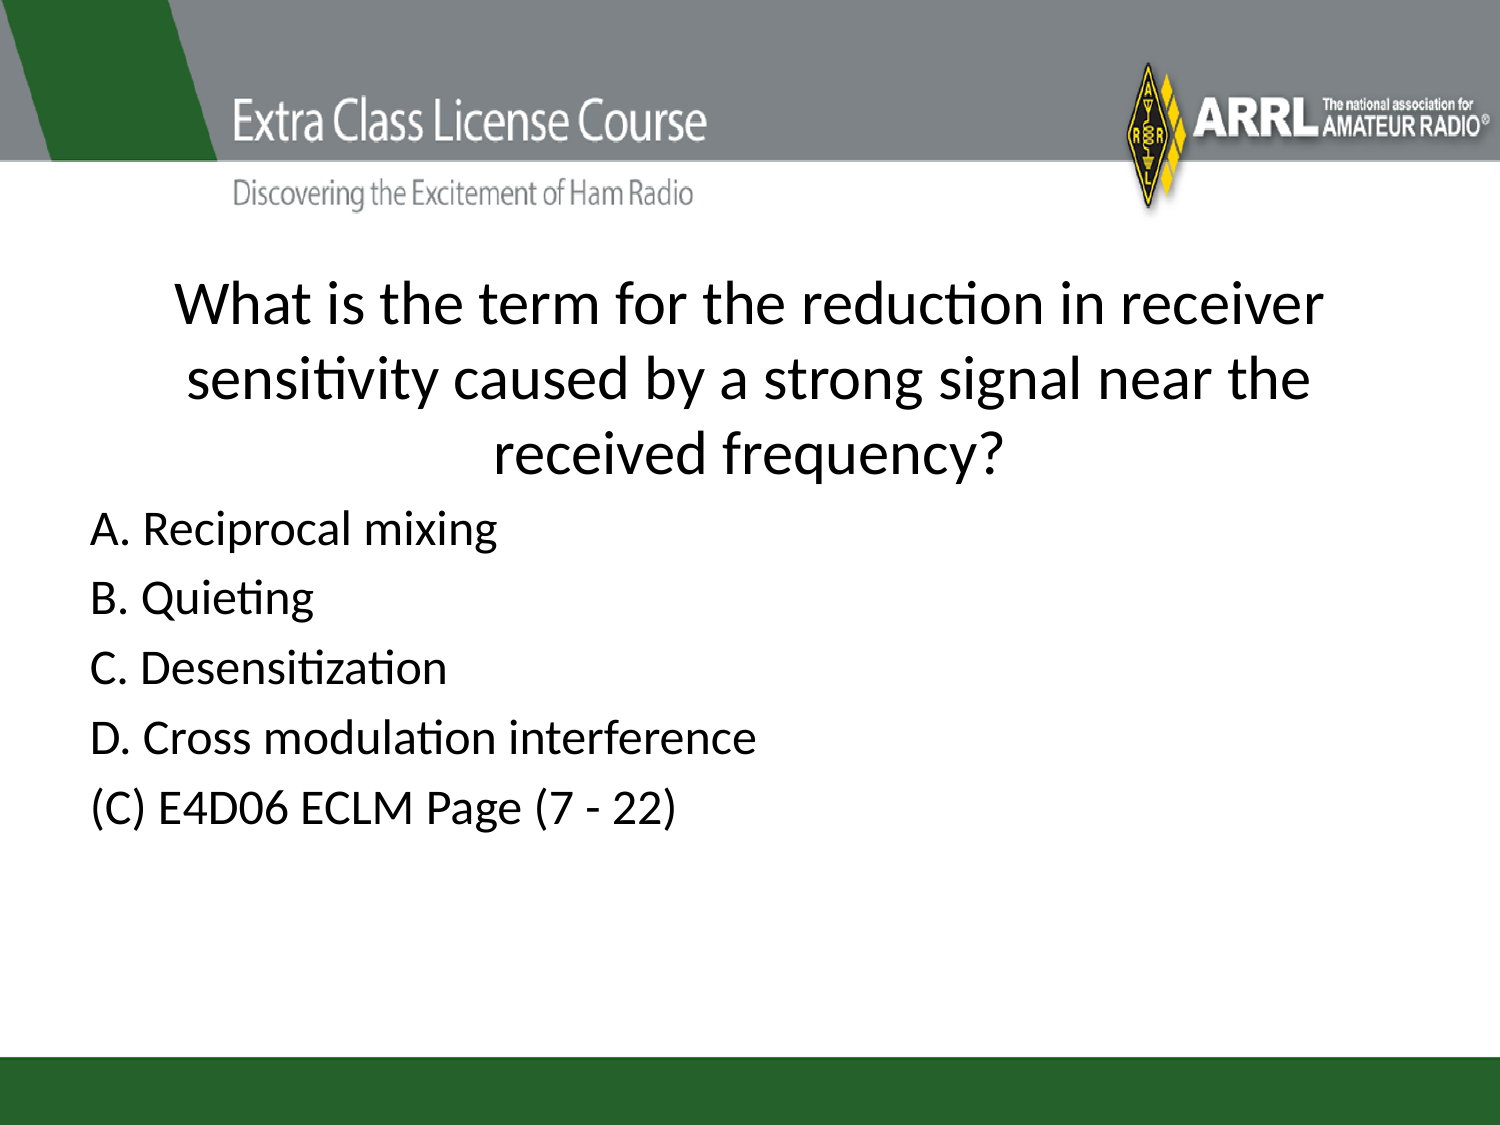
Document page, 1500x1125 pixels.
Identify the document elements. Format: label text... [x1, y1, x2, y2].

picture [0, 0, 1500, 1125]
list A. Reciprocal mixing B. Quieting C. Desensitization D. Cross modulation interference (C) E4D06 ECLM Page (7 - 22) [75, 487, 1425, 1005]
title What is the term for the reduction in receiver sensitivity caused by a strong signal near the received frequency? [75, 254, 1425, 435]
